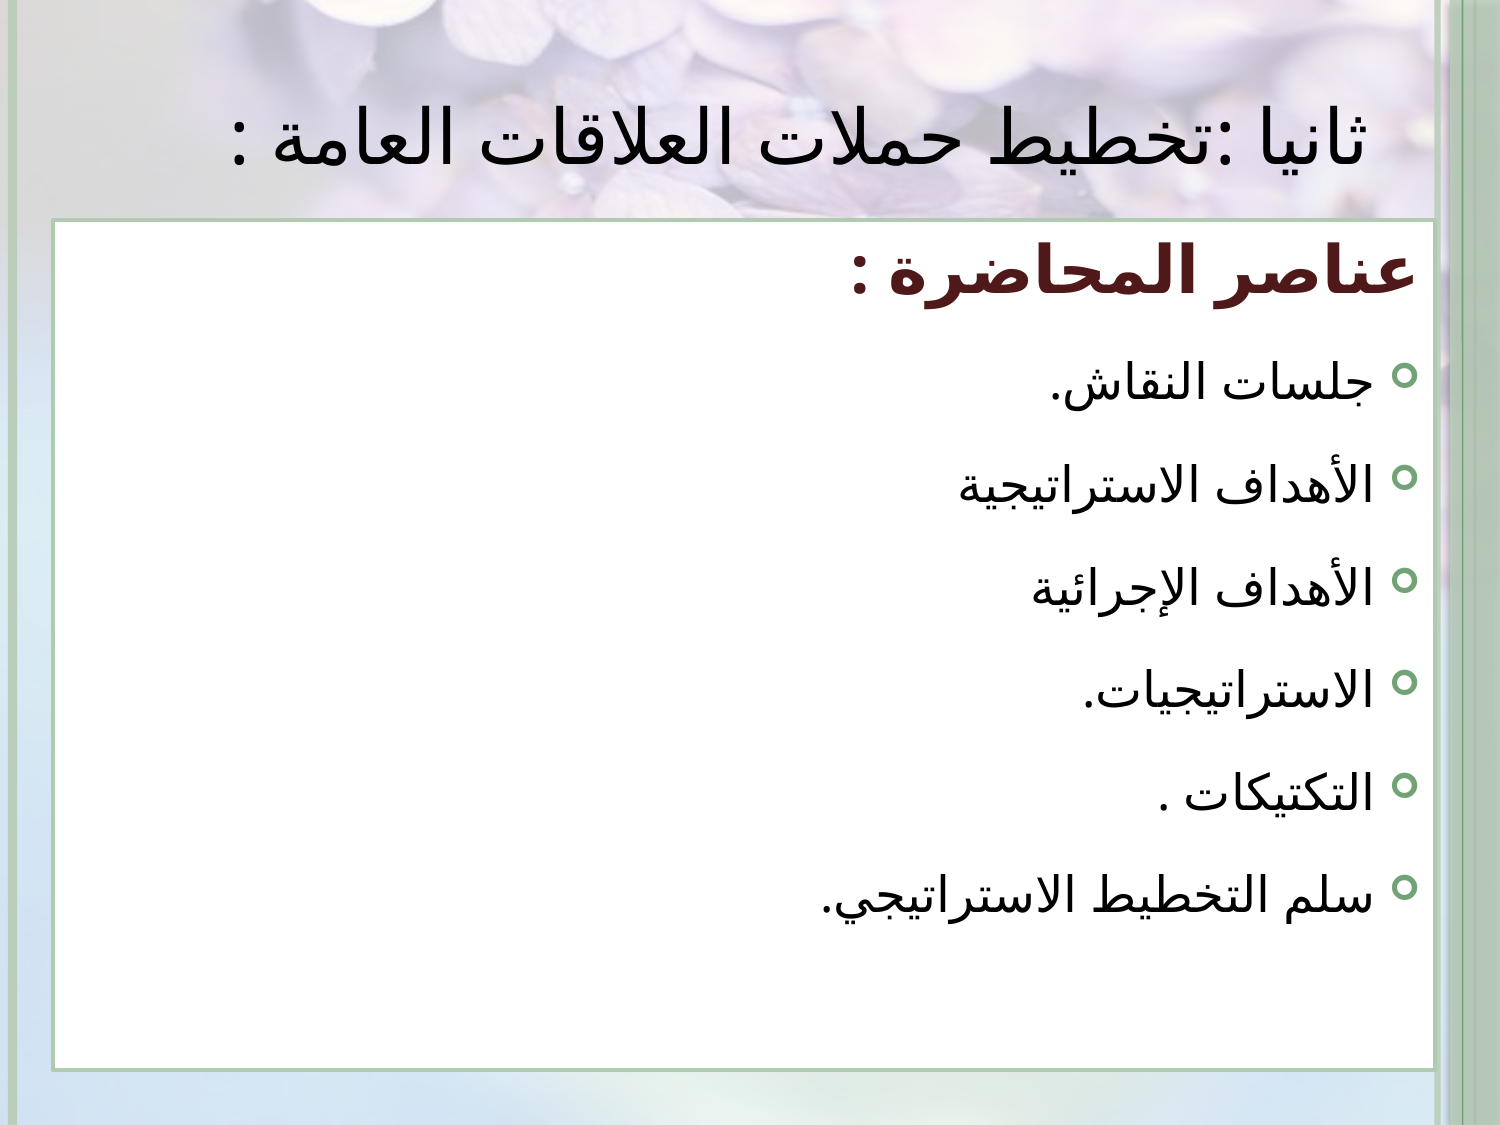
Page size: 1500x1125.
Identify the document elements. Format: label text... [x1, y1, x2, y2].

list عناصر المحاضرة : جلسات النقاش. الأهداف الاستراتيجية الأهداف الإجرائية الاستراتيجيات. التكتيكات . سلم التخطيط الاستراتيجي. [51, 218, 1437, 1072]
title ثانيا :تخطيط حملات العلاقات العامة : [159, 0, 1385, 188]
